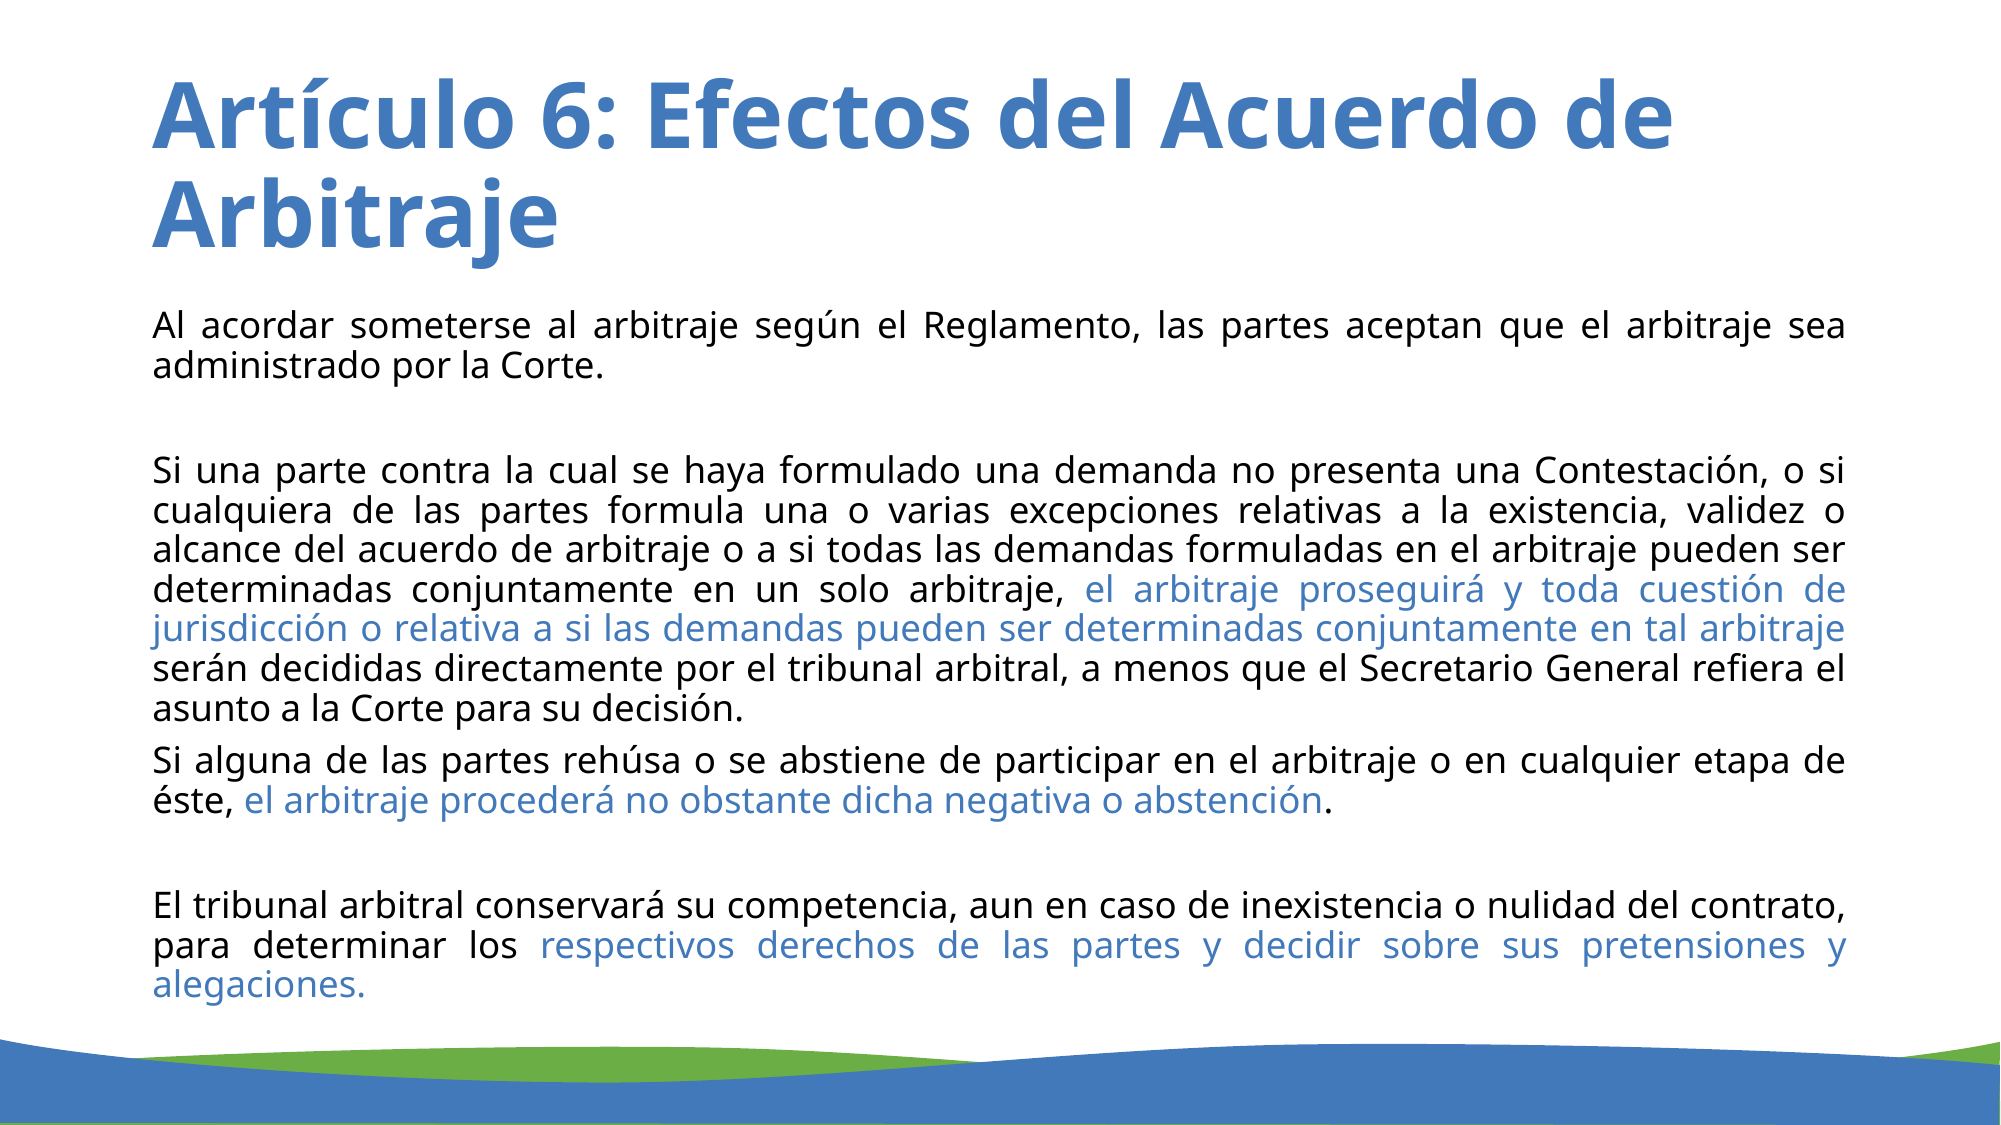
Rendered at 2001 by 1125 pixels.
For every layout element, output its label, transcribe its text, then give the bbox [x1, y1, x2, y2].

title Artículo 6: Efectos del Acuerdo de Arbitraje [137, 59, 1863, 278]
list Al acordar someterse al arbitraje según el Reglamento, las partes aceptan que el arbitraje sea administrado por la Corte. Si una parte contra la cual se haya formulado una demanda no presenta una Contestación, o si cualquiera de las partes formula una o varias excepciones relativas a la existencia, validez o alcance del acuerdo de arbitraje o a si todas las demandas formuladas en el arbitraje pueden ser determinadas conjuntamente en un solo arbitraje, el arbitraje proseguirá y toda cuestión de jurisdicción o relativa a si las demandas pueden ser determinadas conjuntamente en tal arbitraje serán decididas directamente por el tribunal arbitral, a menos que el Secretario General refiera el asunto a la Corte para su decisión. Si alguna de las partes rehúsa o se abstiene de participar en el arbitraje o en cualquier etapa de éste, el arbitraje procederá no obstante dicha negativa o abstención. El tribunal arbitral conservará su competencia, aun en caso de inexistencia o nulidad del contrato, para determinar los respectivos derechos de las partes y decidir sobre sus pretensiones y alegaciones. [137, 299, 1863, 1014]
